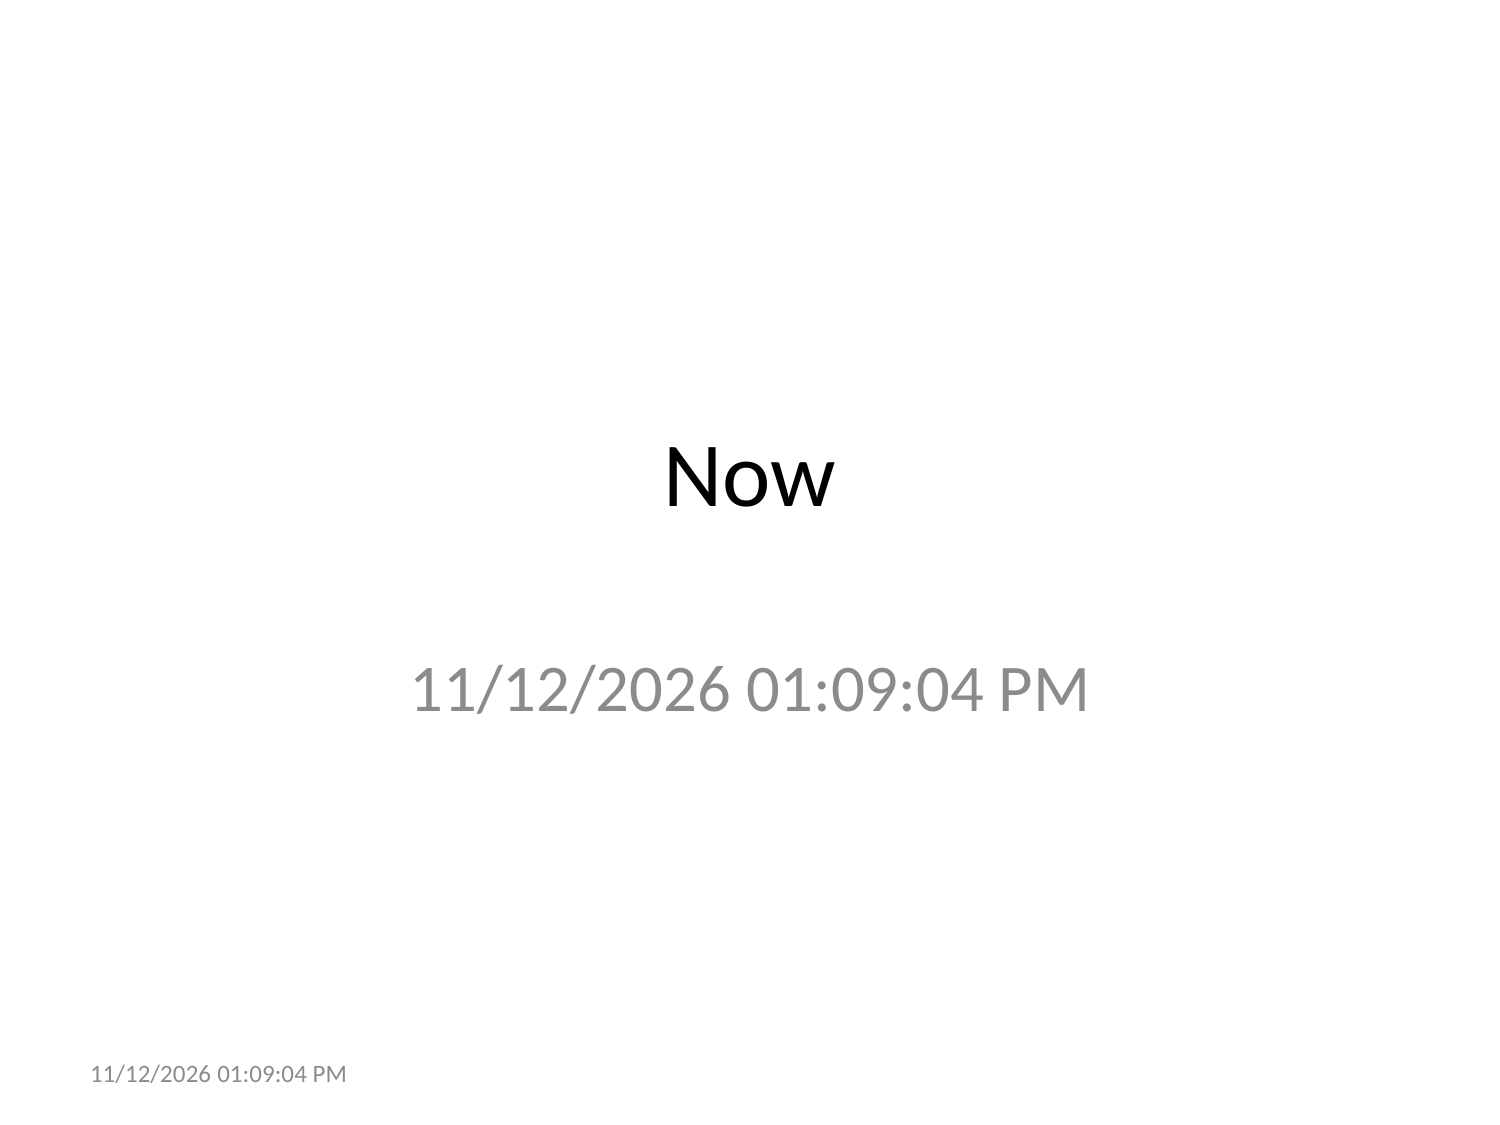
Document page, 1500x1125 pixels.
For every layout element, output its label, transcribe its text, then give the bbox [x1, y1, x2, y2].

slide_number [75, 1042, 425, 1103]
subtitle 2011-12-19 10:20:04 AM [225, 637, 1275, 925]
title Now [112, 349, 1388, 591]
